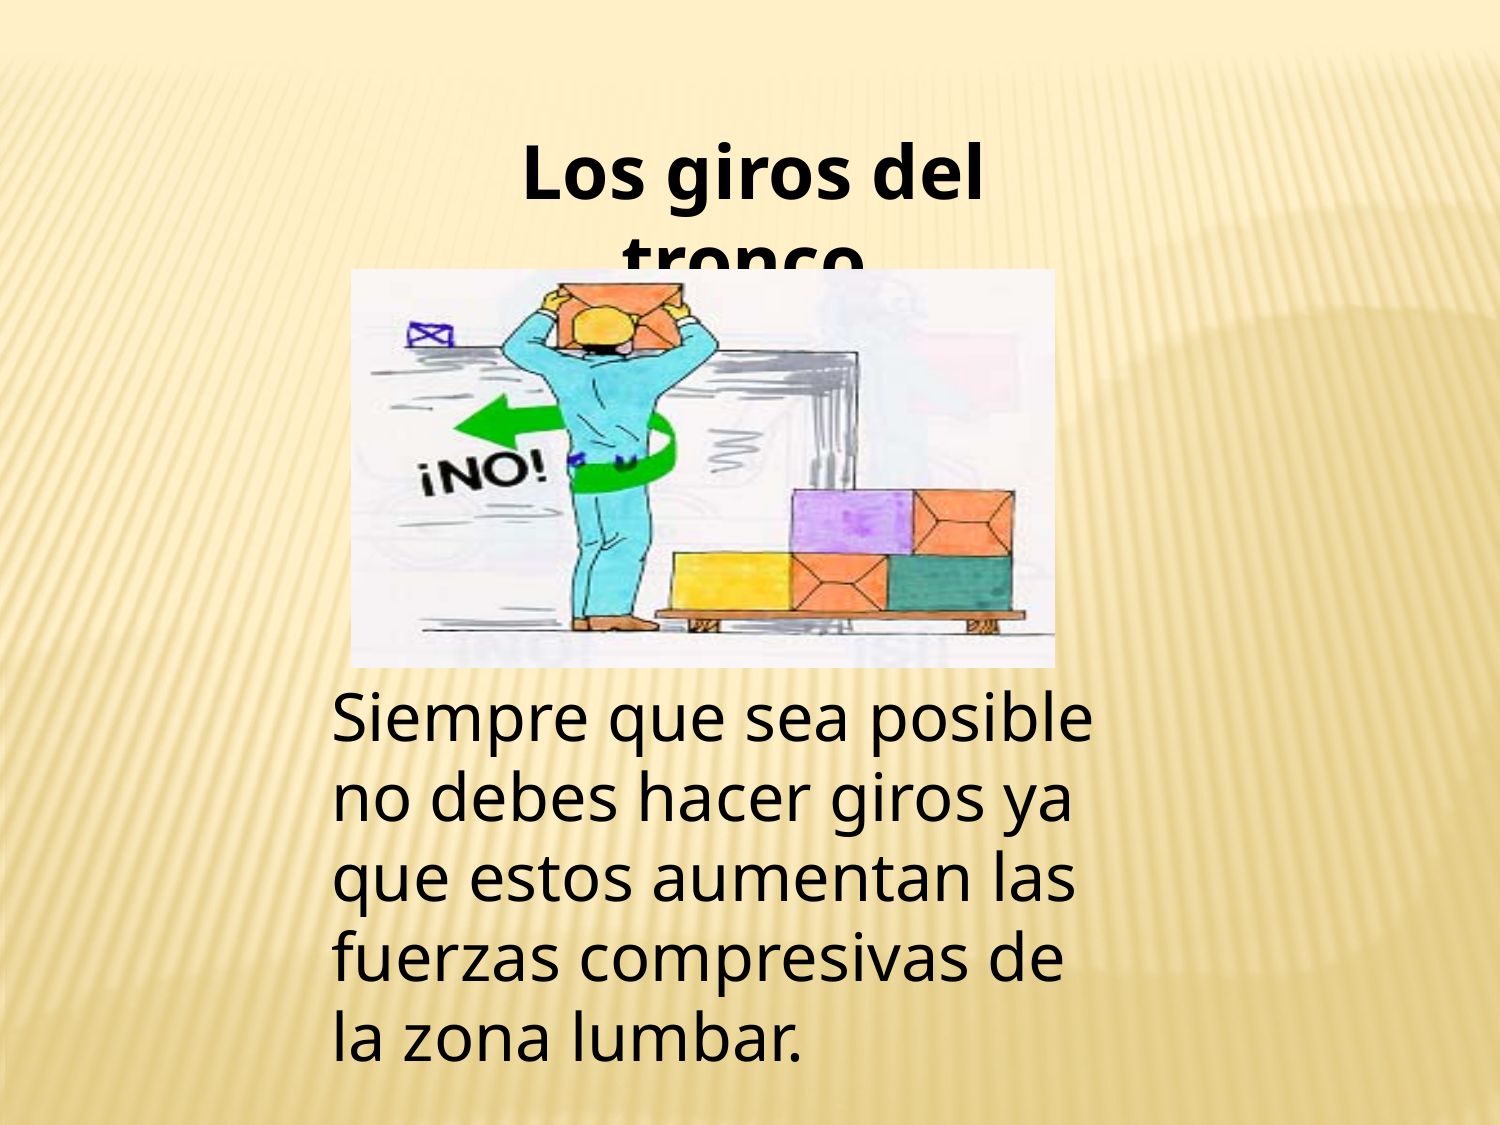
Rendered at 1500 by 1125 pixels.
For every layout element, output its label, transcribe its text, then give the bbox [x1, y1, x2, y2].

picture [351, 269, 1055, 669]
text_box Los giros del tronco [386, 117, 1102, 312]
text_box Siempre que sea posible no debes hacer giros ya que estos aumentan las fuerzas compresivas de la zona lumbar. [316, 667, 1125, 1083]
